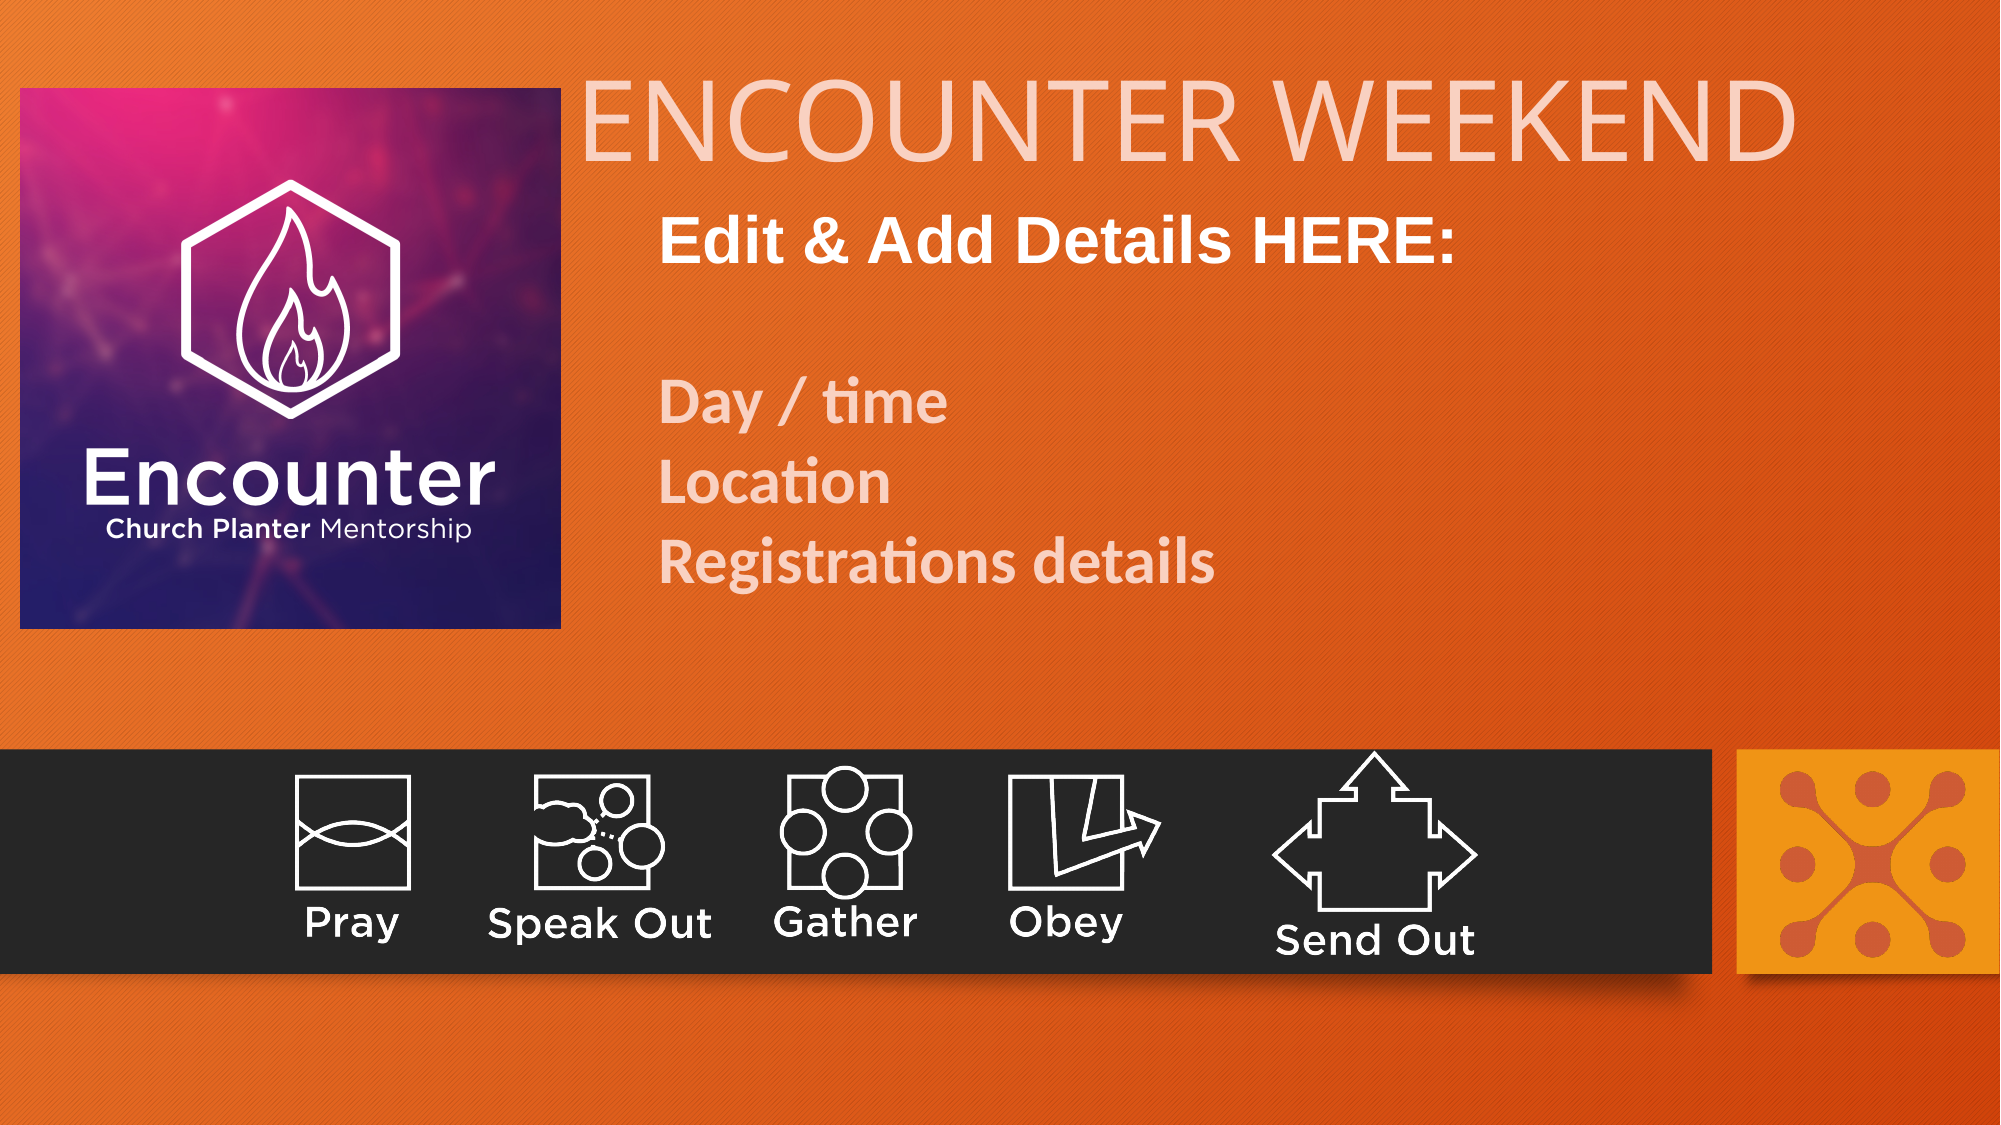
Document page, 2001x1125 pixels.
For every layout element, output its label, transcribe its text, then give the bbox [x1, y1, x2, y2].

title ENCOUNTER WEEKEND [560, 49, 2000, 201]
picture [0, 715, 1713, 1026]
text_box Edit & Add Details HERE: Day / time Location Registrations details [643, 189, 1980, 604]
picture [20, 87, 561, 629]
picture [1774, 767, 1969, 961]
picture [1736, 974, 2000, 997]
